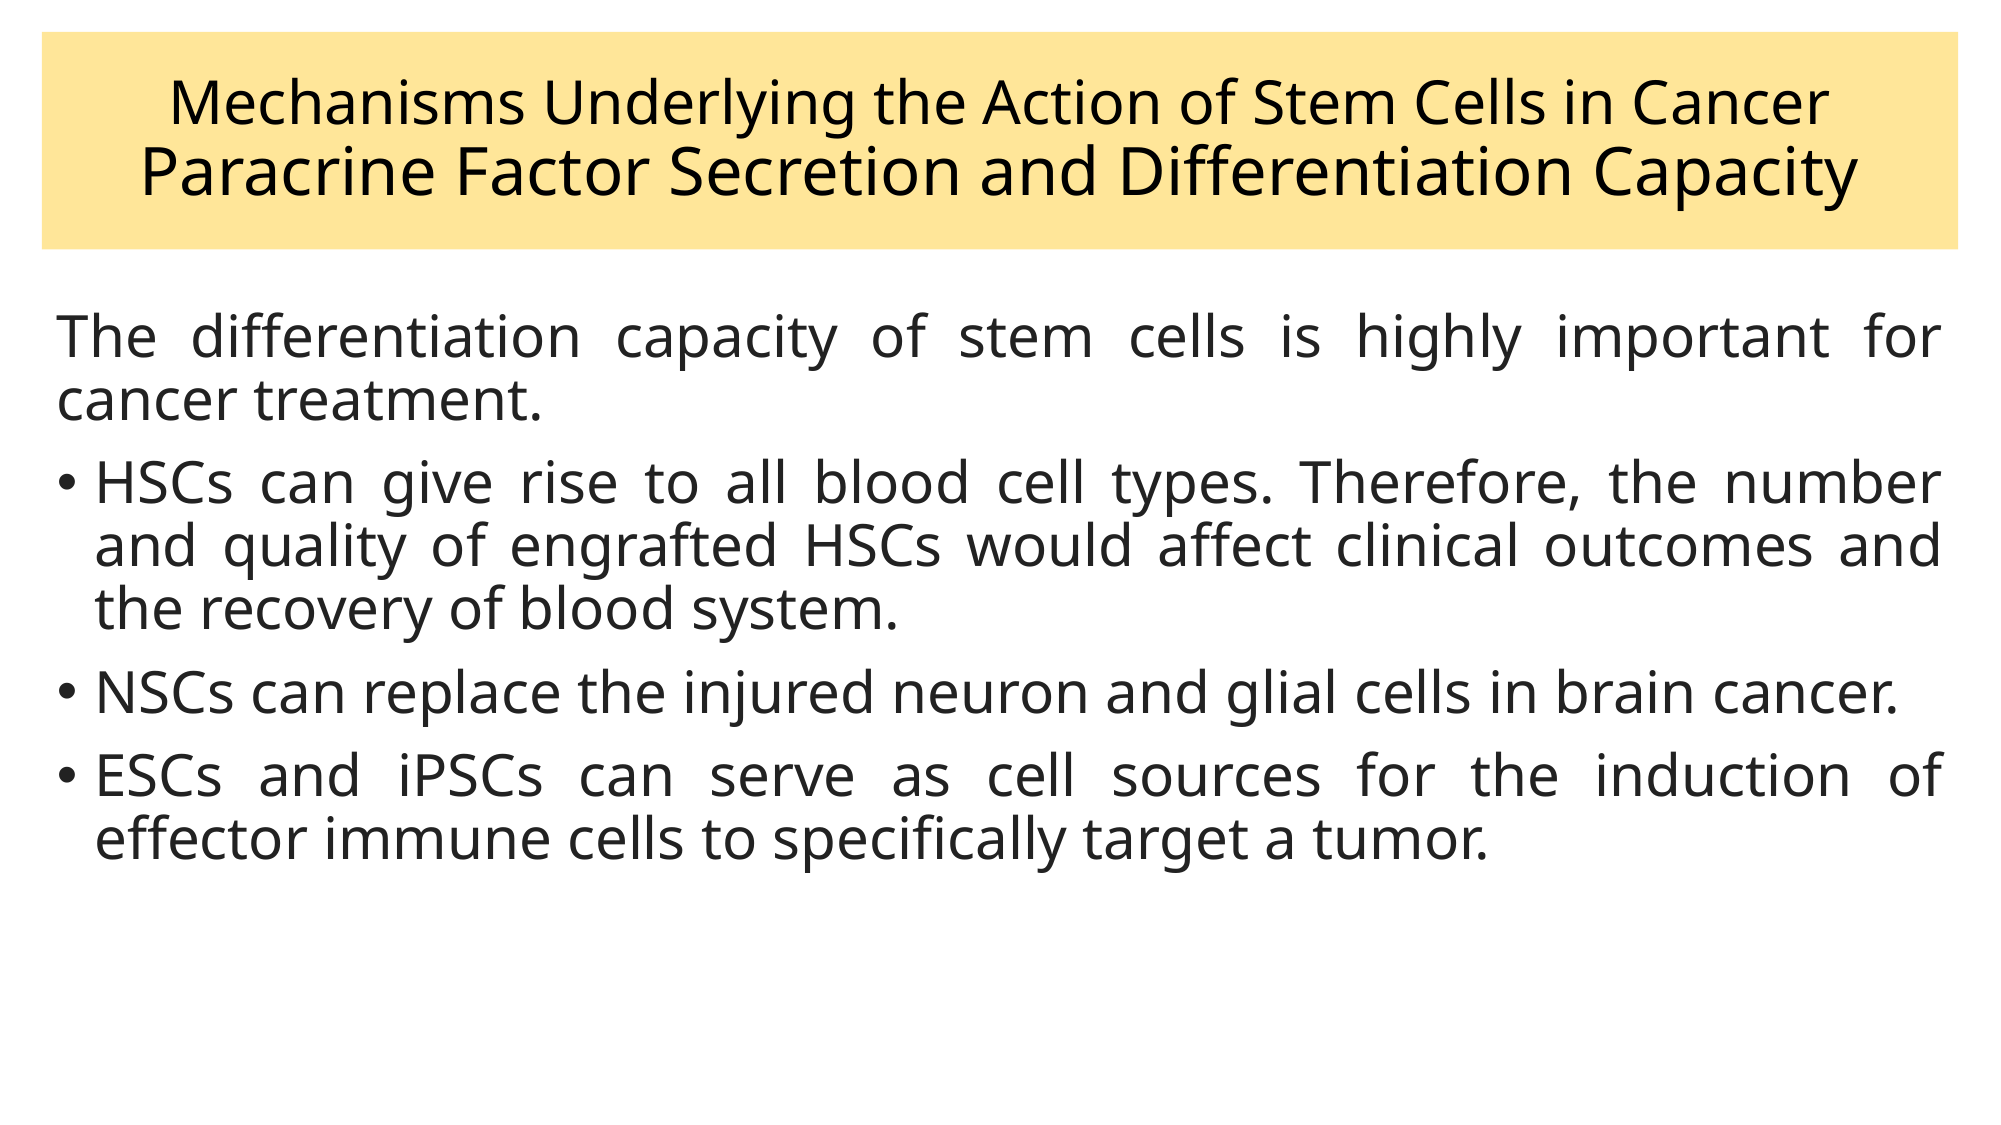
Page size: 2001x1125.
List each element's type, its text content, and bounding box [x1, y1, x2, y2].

title Mechanisms Underlying the Action of Stem Cells in Cancer Paracrine Factor Secretion and Differentiation Capacity [41, 31, 1959, 250]
list The differentiation capacity of stem cells is highly important for cancer treatment. HSCs can give rise to all blood cell types. Therefore, the number and quality of engrafted HSCs would affect clinical outcomes and the recovery of blood system. NSCs can replace the injured neuron and glial cells in brain cancer. ESCs and iPSCs can serve as cell sources for the induction of effector immune cells to specifically target a tumor. [41, 299, 1959, 1093]
